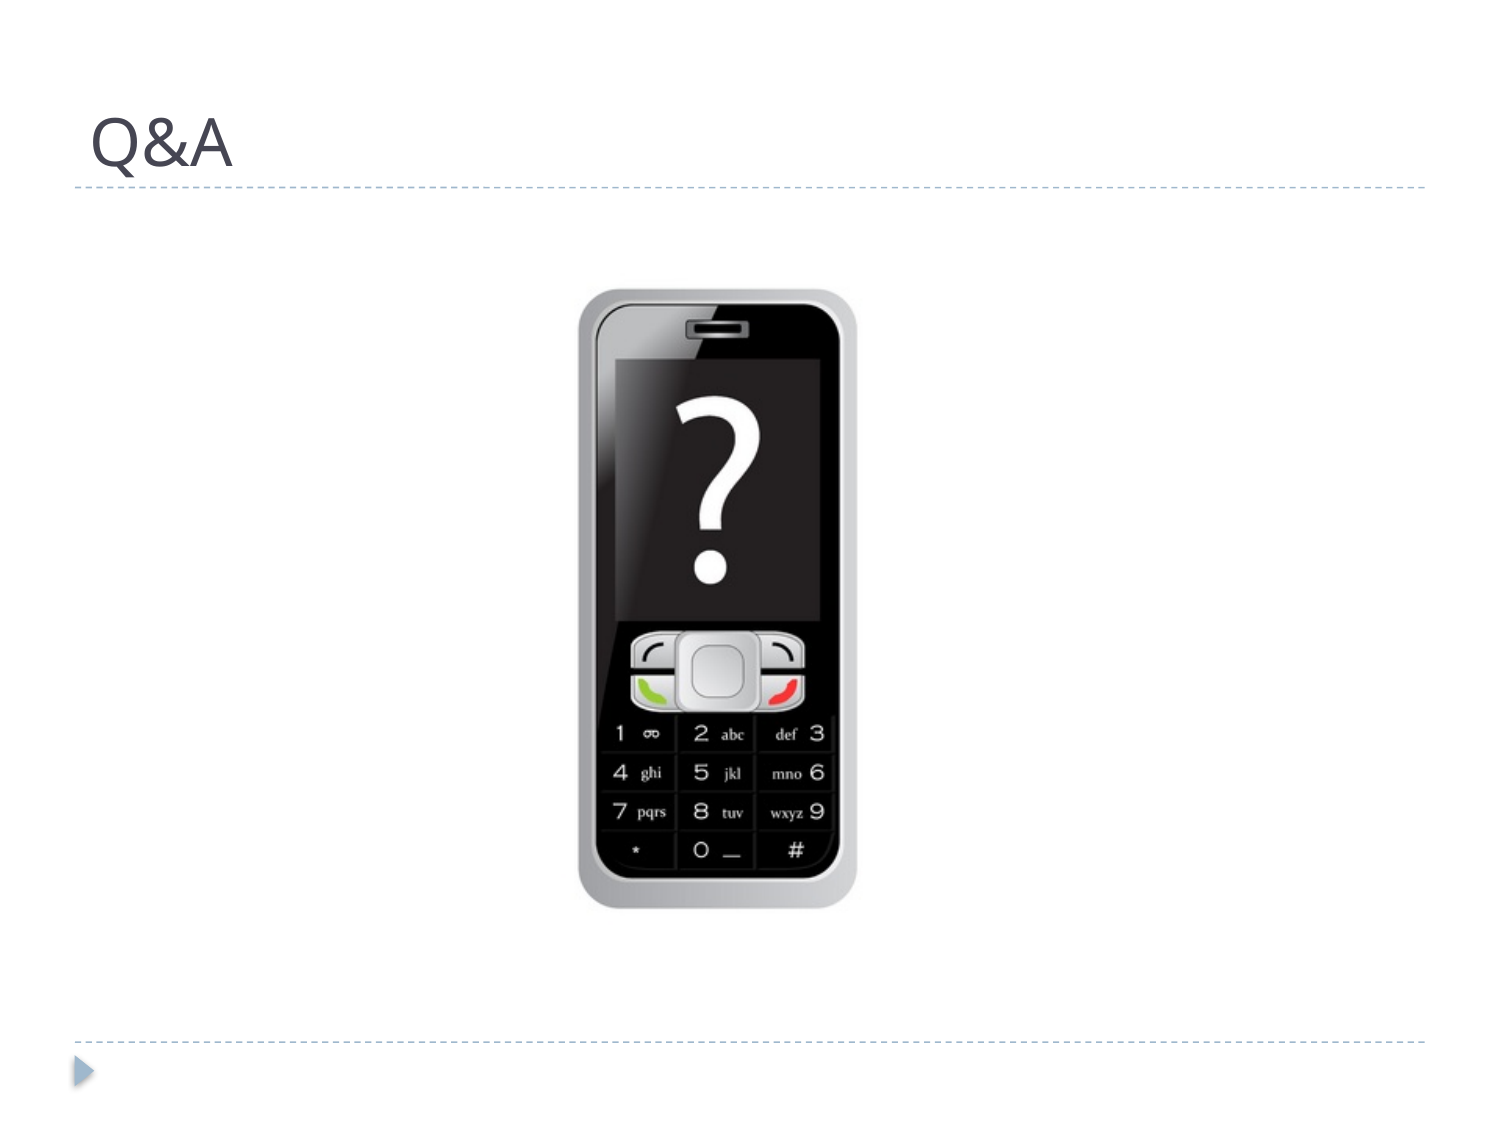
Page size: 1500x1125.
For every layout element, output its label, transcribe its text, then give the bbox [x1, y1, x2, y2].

title Q&A [75, 24, 1425, 188]
picture [437, 224, 1001, 976]
